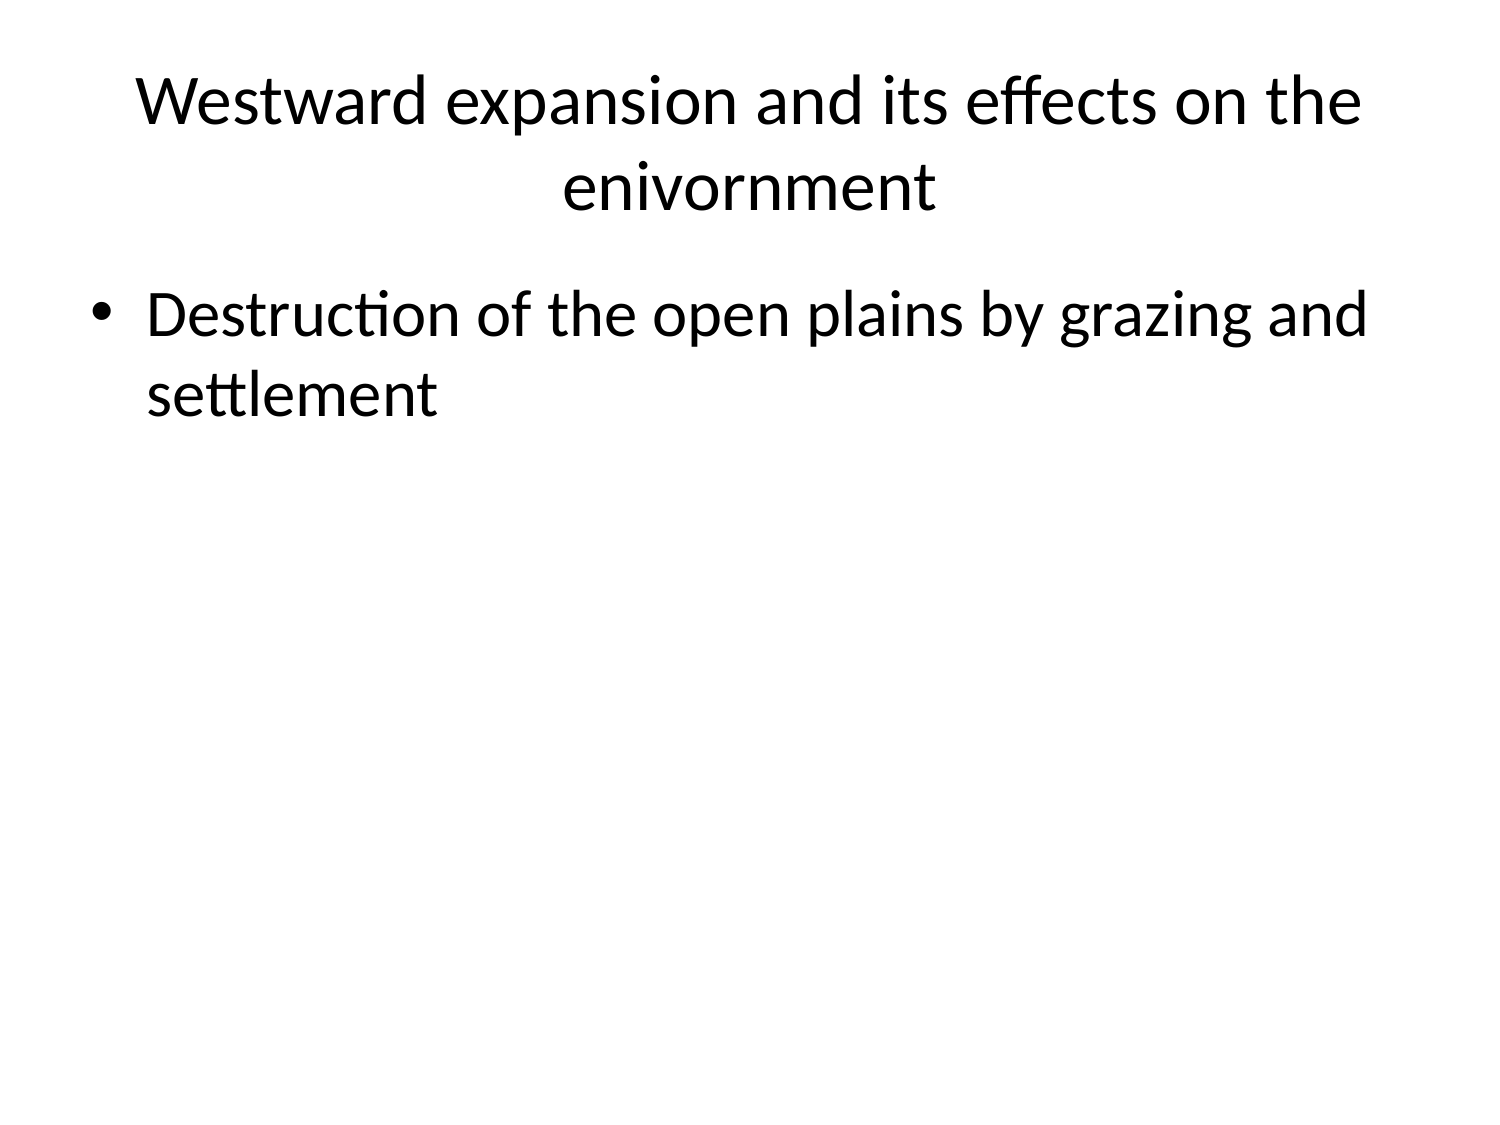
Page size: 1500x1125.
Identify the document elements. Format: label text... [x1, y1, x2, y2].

title Westward expansion and its effects on the enivornment [75, 45, 1425, 233]
list Destruction of the open plains by grazing and settlement [75, 262, 1425, 1005]
